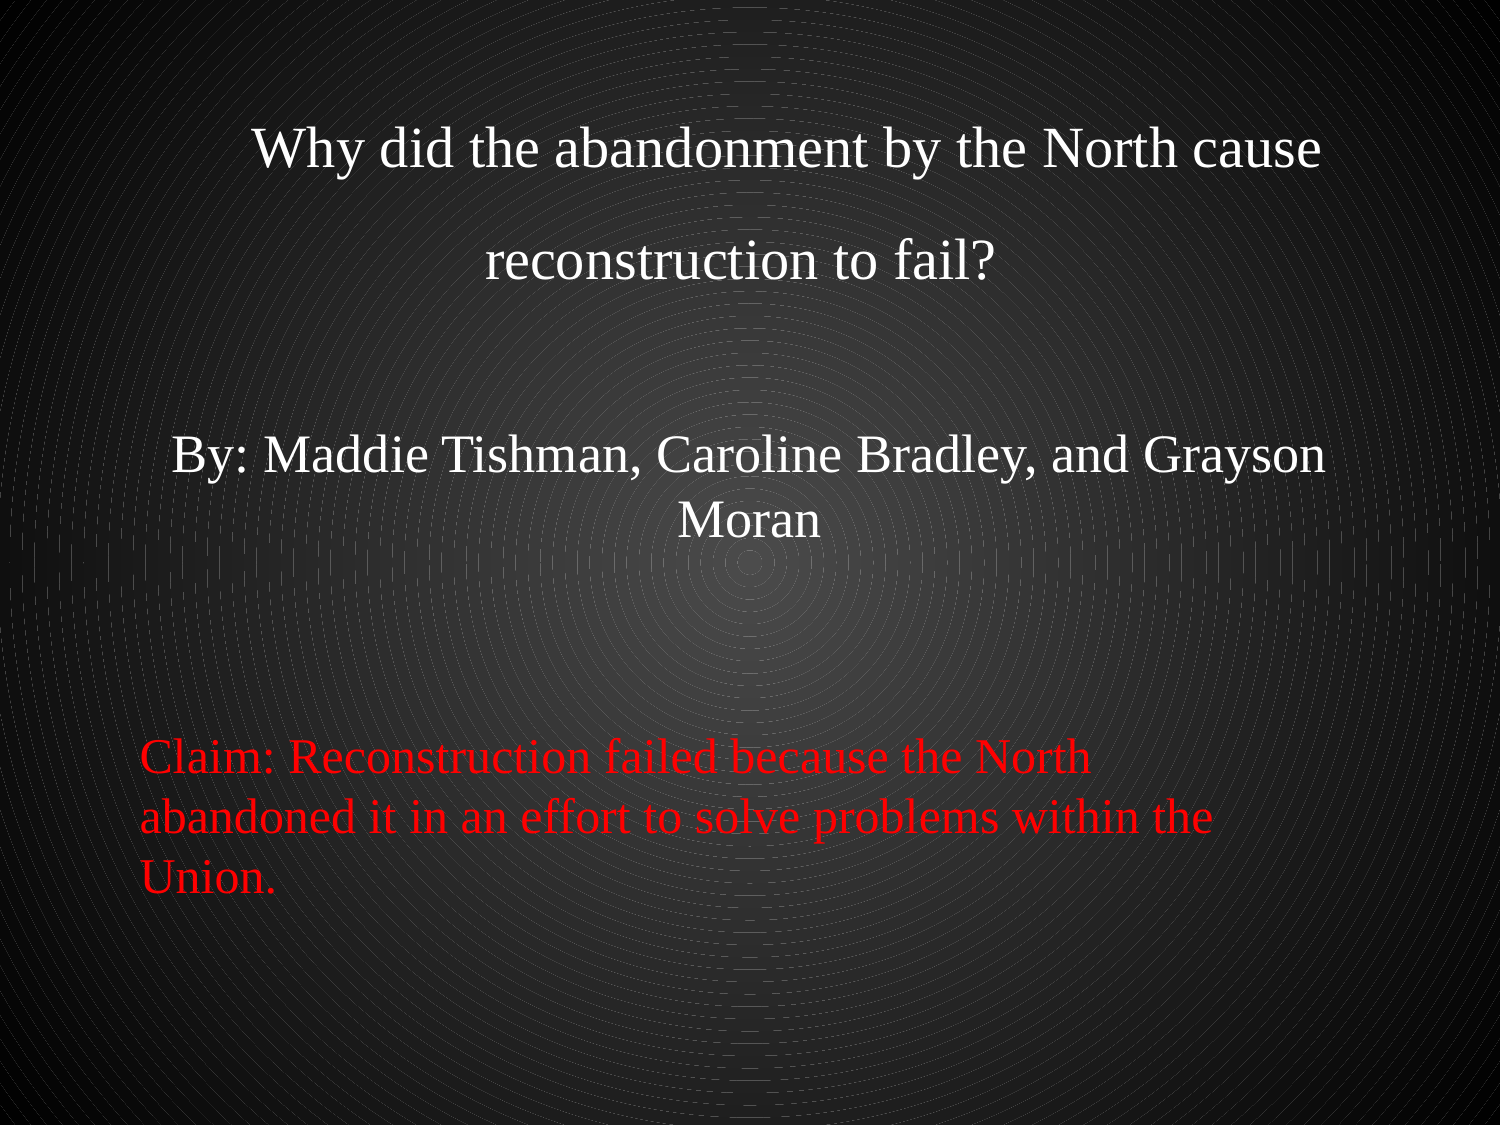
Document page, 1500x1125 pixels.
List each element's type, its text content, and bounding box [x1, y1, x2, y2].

title Why did the abandonment by the North cause reconstruction to fail? [124, 60, 1400, 315]
subtitle By: Maddie Tishman, Caroline Bradley, and Grayson Moran [112, 403, 1388, 575]
text_box Claim: Reconstruction failed because the North abandoned it in an effort to solve problems within the Union. [124, 708, 1331, 920]
